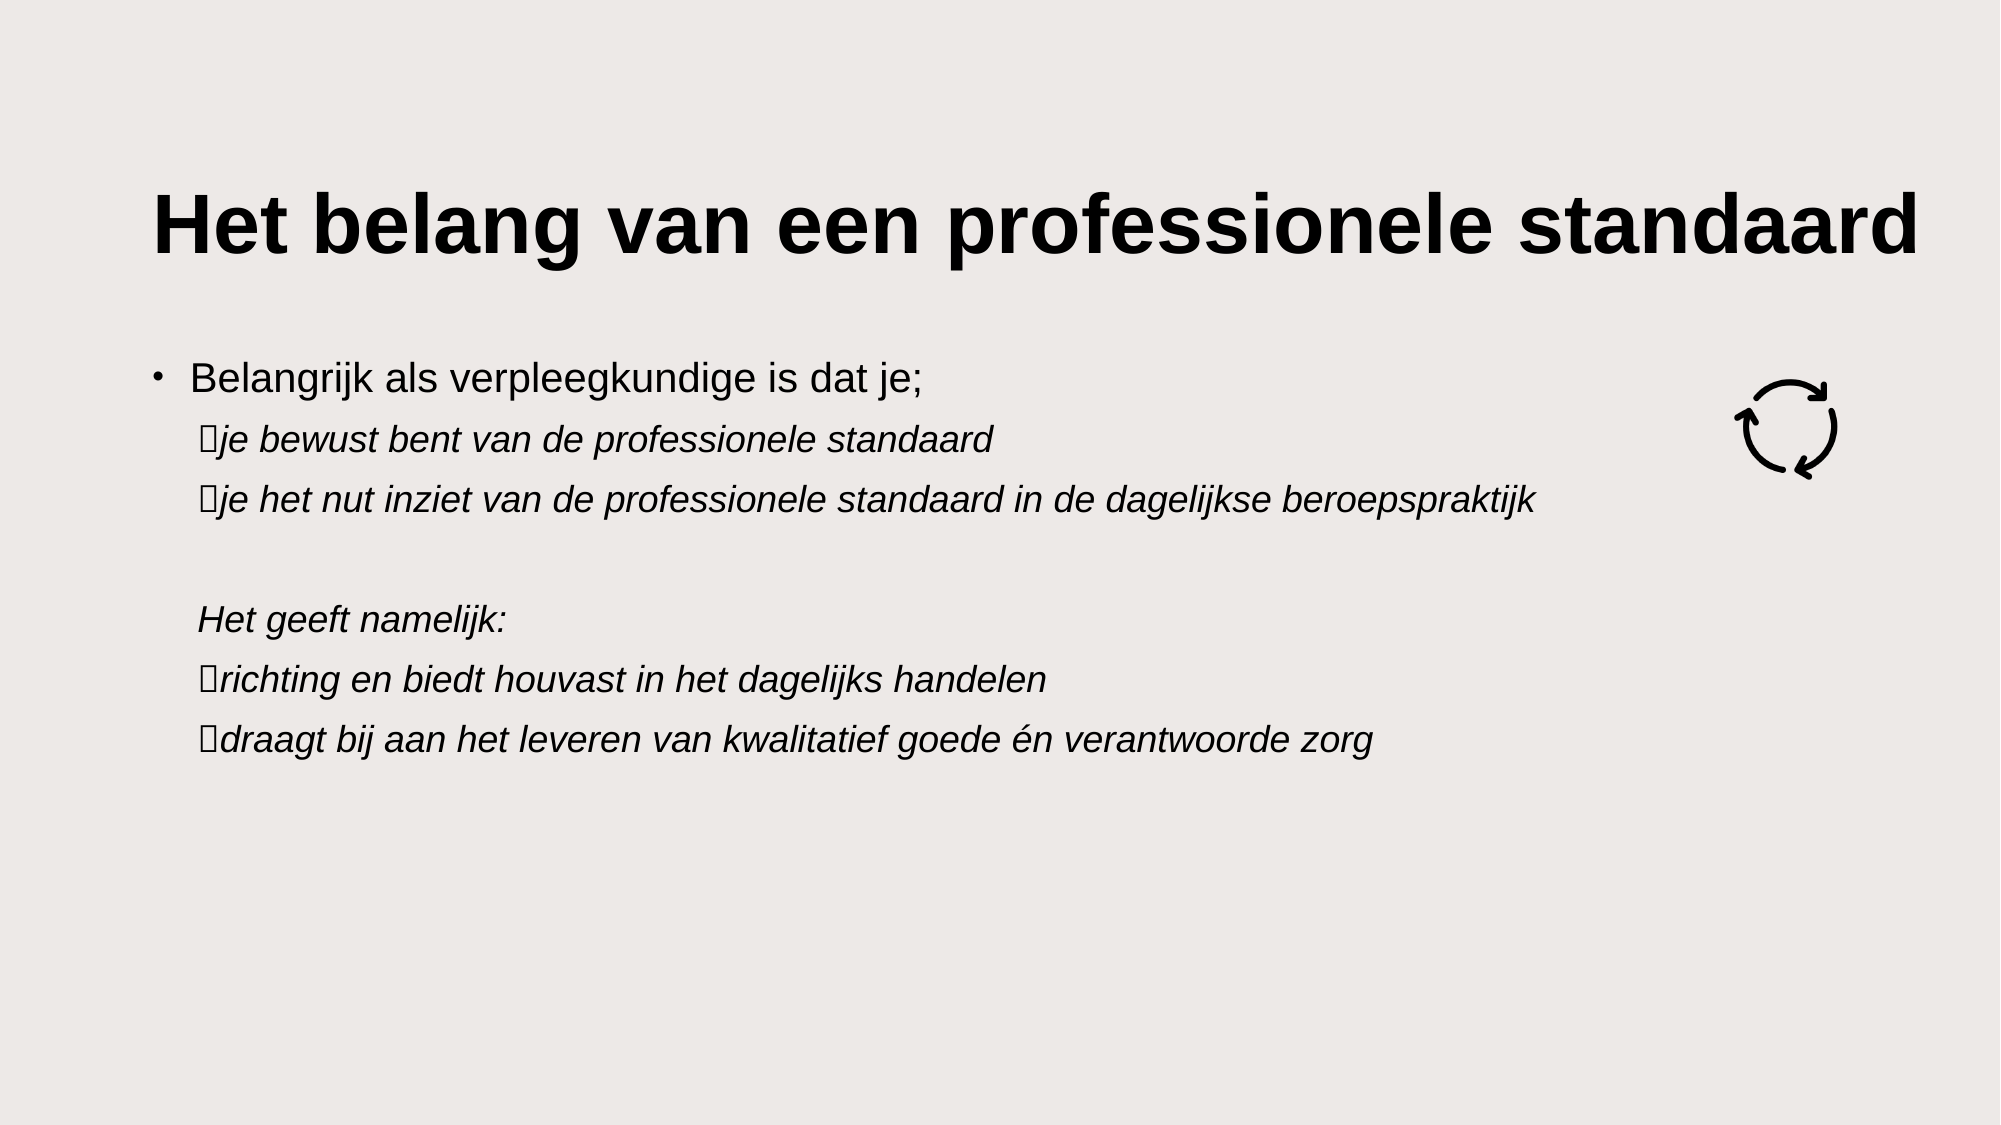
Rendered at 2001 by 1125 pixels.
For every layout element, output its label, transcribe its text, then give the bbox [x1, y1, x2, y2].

picture [1712, 352, 1863, 503]
title Het belang van een professionele standaard [137, 95, 1958, 280]
list Belangrijk als verpleegkundige is dat je; je bewust bent van de professionele standaard je het nut inziet van de professionele standaard in de dagelijkse beroepspraktijk Het geeft namelijk: richting en biedt houvast in het dagelijks handelen draagt bij aan het leveren van kwalitatief goede én verantwoorde zorg [137, 338, 1863, 1014]
